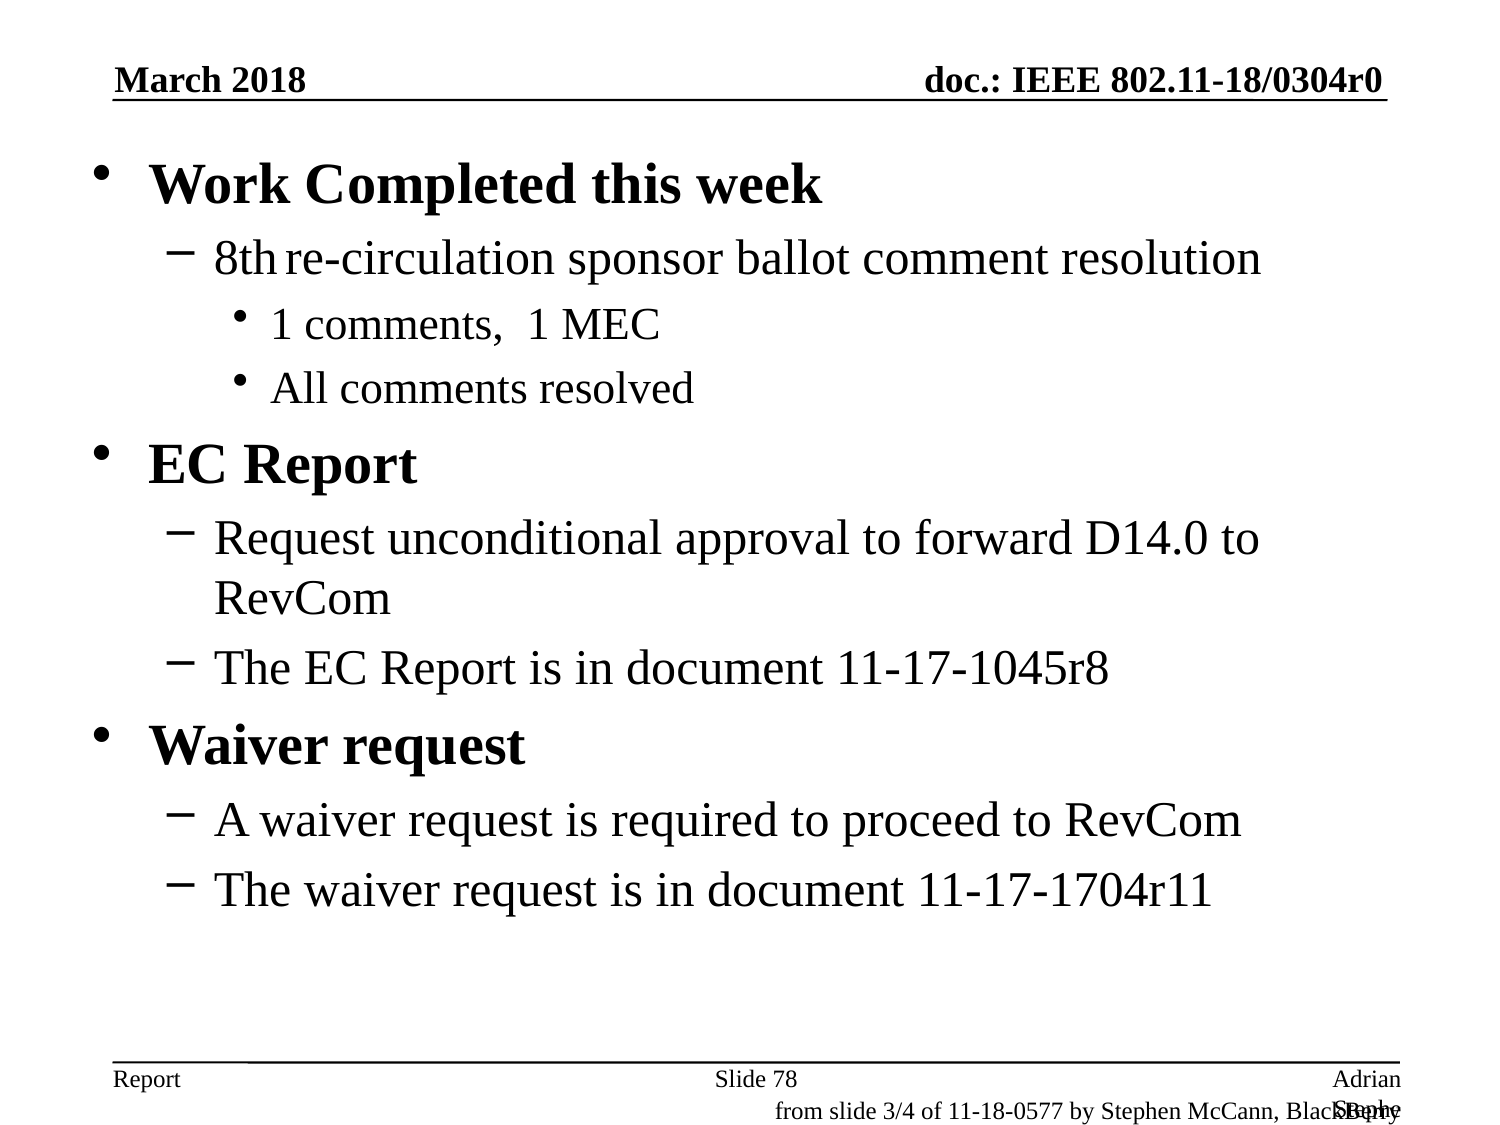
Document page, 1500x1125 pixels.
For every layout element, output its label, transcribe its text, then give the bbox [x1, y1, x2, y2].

text_box from slide 3/4 of 11-18-0577 by Stephen McCann, BlackBerry [343, 1087, 1417, 1125]
list Work Completed this week 8th re-circulation sponsor ballot comment resolution 1 comments, 1 MEC All comments resolved EC Report Request unconditional approval to forward D14.0 to RevCom The EC Report is in document 11-17-1045r8 Waiver request A waiver request is required to proceed to RevCom The waiver request is in document 11-17-1704r11 [76, 137, 1415, 1071]
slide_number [114, 54, 374, 101]
slide_number Slide 78 [711, 1061, 801, 1093]
footer Adrian Stephens, Intel Corporation [1324, 1071, 1402, 1087]
